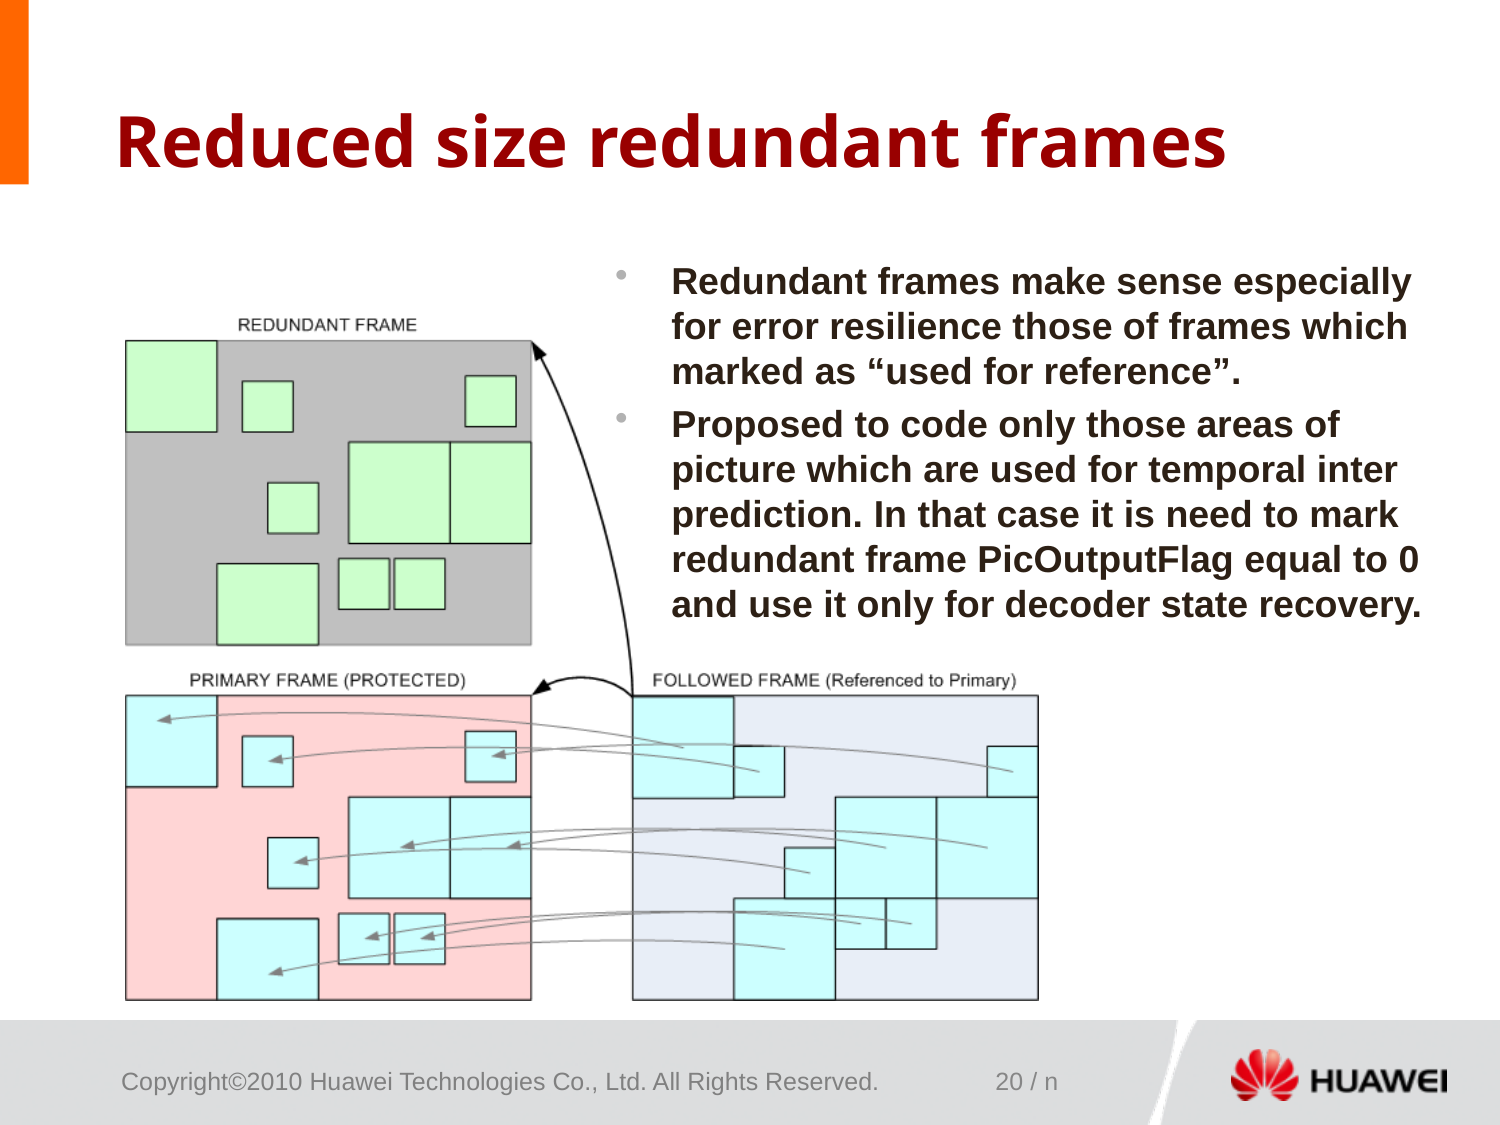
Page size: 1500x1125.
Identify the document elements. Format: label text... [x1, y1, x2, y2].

picture [0, 1020, 1500, 1125]
list Redundant frames make sense especially for error resilience those of frames which marked as “used for reference”. Proposed to code only those areas of picture which are used for temporal inter prediction. In that case it is need to mark redundant frame PicOutputFlag equal to 0 and use it only for decoder state recovery. [600, 249, 1456, 650]
picture [124, 312, 1039, 1002]
title Reduced size redundant frames [99, 45, 1447, 233]
